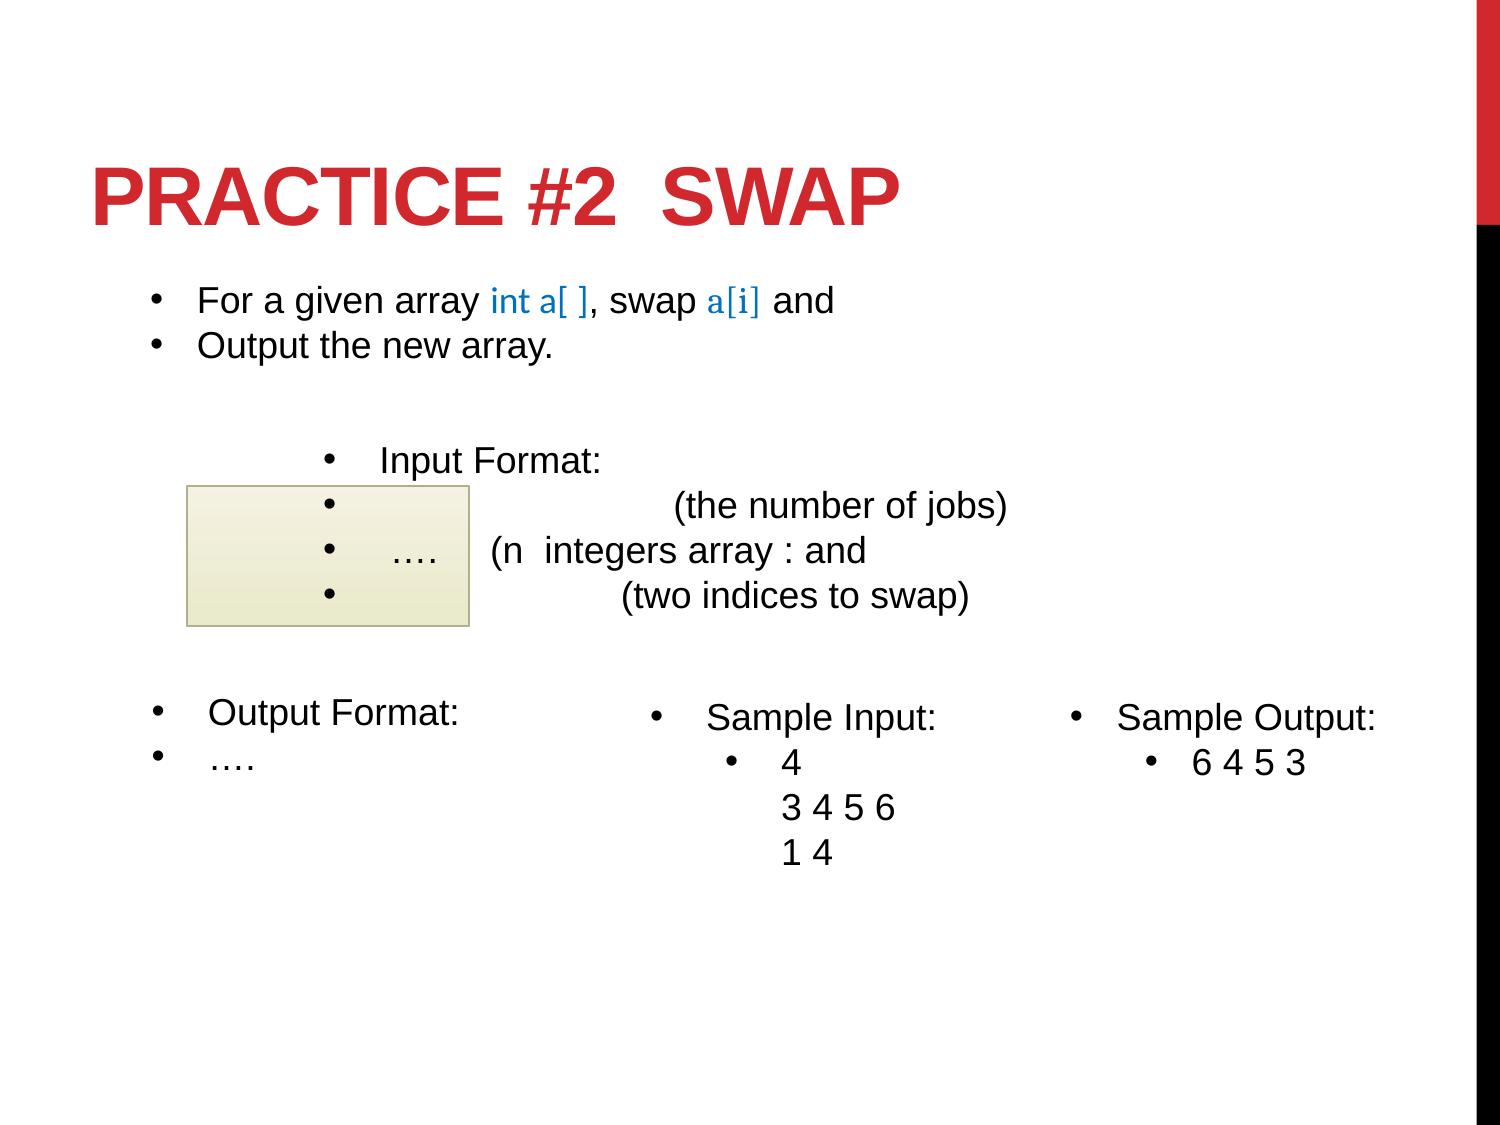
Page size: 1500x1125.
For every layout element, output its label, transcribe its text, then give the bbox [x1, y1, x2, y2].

text_box Sample Output: 6 4 5 3 [1055, 685, 1462, 791]
text_box [186, 485, 470, 627]
title Practice #2 SWAP [75, 83, 1025, 250]
text_box Sample Input: 4 3 4 5 6 1 4 [635, 685, 953, 1021]
